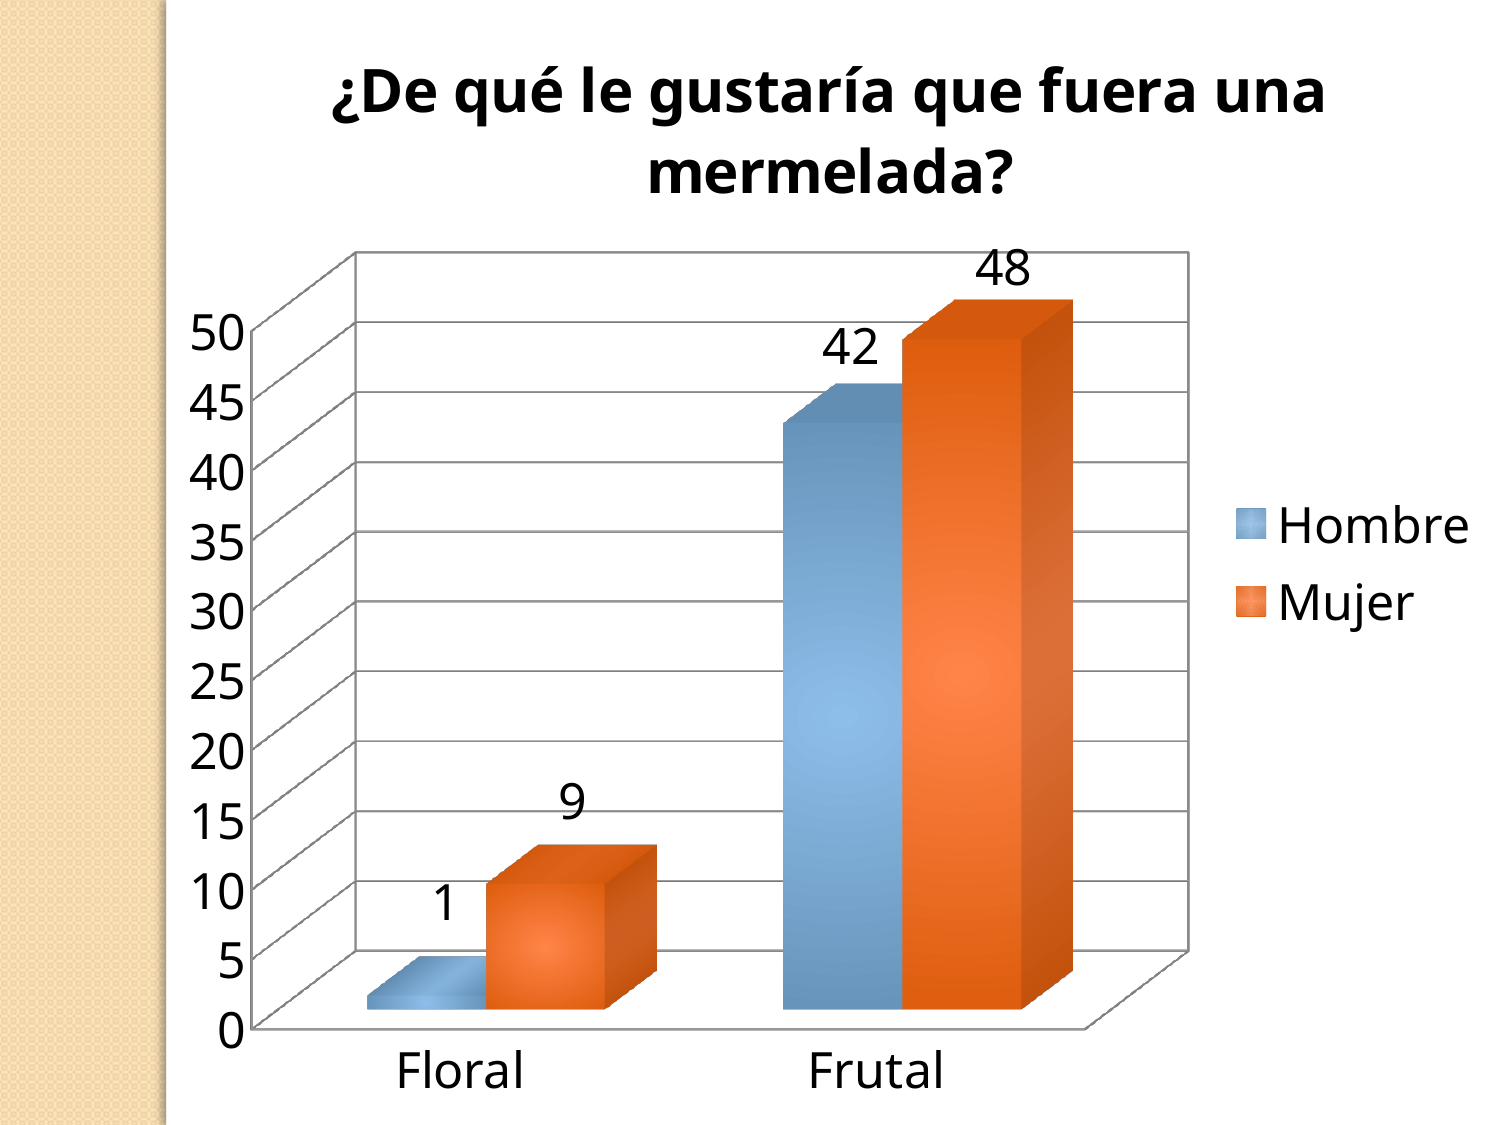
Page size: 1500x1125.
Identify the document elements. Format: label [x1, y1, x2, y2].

chart [159, 0, 1500, 1125]
